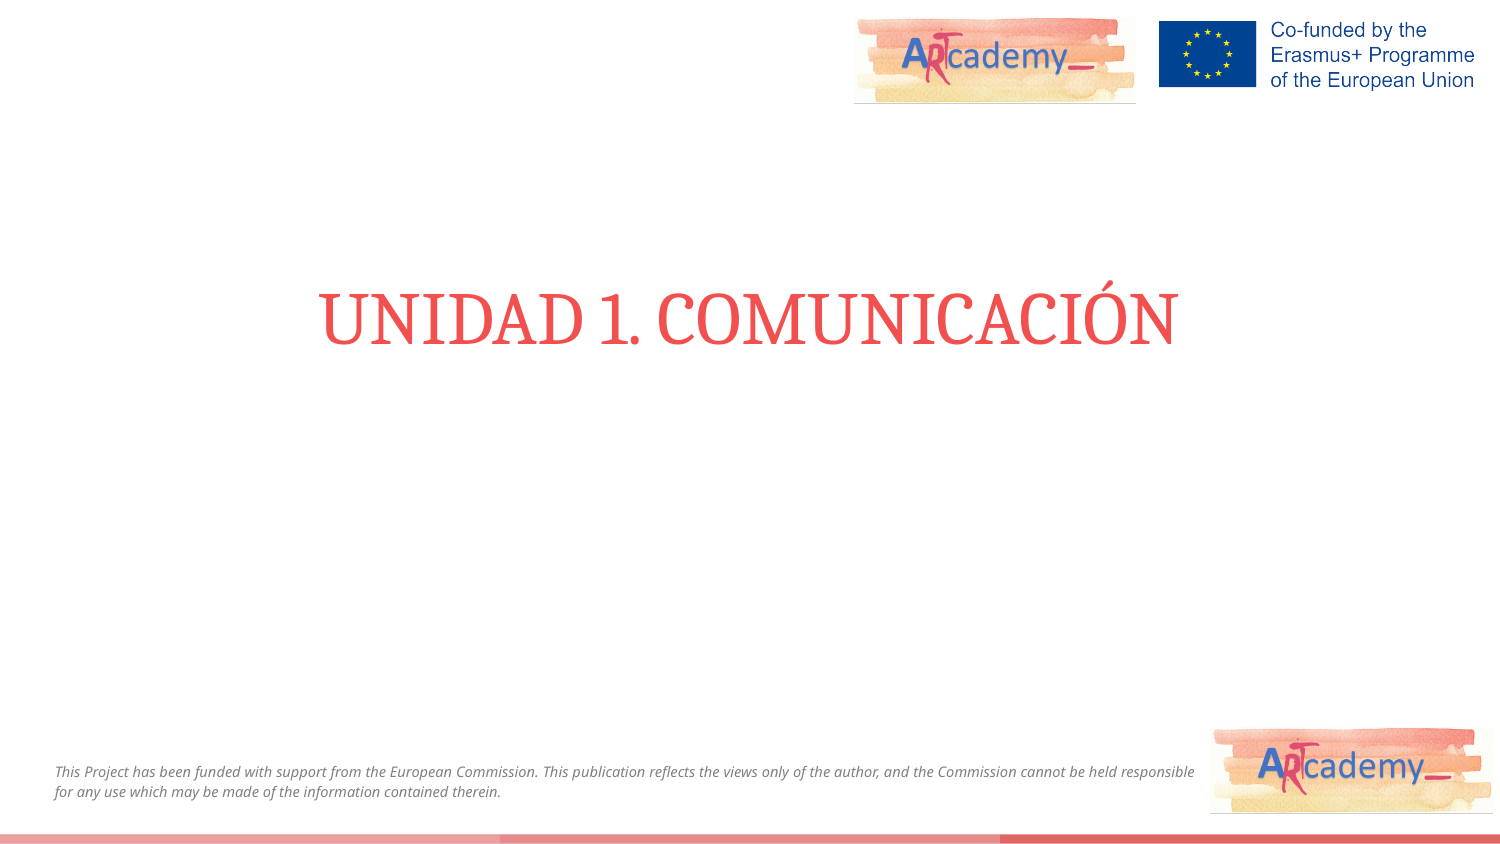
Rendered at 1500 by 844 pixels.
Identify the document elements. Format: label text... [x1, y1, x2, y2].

picture [854, 0, 1137, 134]
text_box This Project has been funded with support from the European Commission. This publication reflects the views only of the author, and the Commission cannot be held responsible for any use which may be made of the information contained therein. [39, 754, 1205, 799]
picture [1210, 709, 1493, 844]
picture [1158, 21, 1474, 91]
title UNIDAD 1. COMUNICACIÓN [164, 167, 1336, 375]
